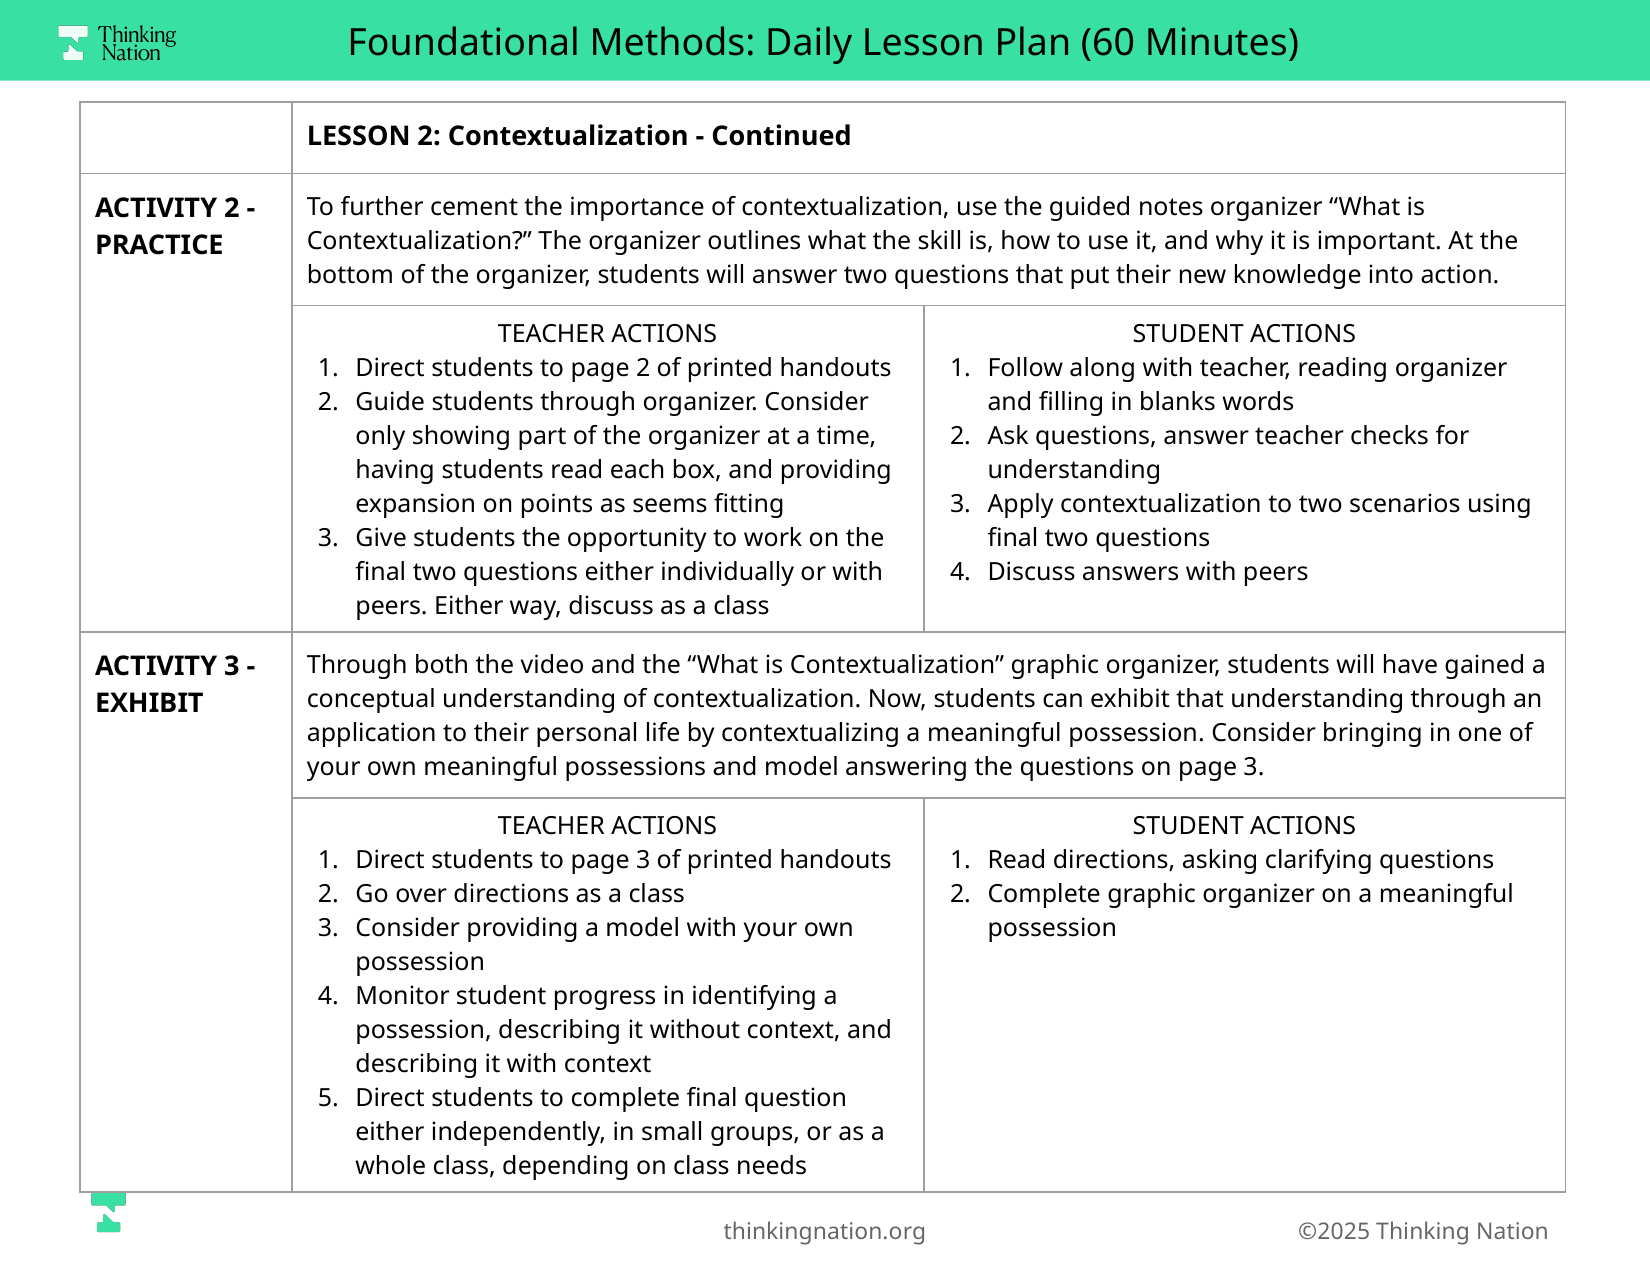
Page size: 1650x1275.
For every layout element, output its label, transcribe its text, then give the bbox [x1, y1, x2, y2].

picture [80, 1184, 136, 1240]
picture [45, 14, 180, 71]
table_cell ACTIVITY 3 - EXHIBIT [81, 633, 291, 1191]
table_cell To further cement the importance of contextualization, use the guided notes organizer “What is Contextualization?” The organizer outlines what the skill is, how to use it, and why it is important. At the bottom of the organizer, students will answer two questions that put their new knowledge into action. [293, 174, 1565, 305]
table_cell STUDENT ACTIONS Read directions, asking clarifying questions Complete graphic organizer on a meaningful possession [925, 799, 1565, 1191]
text_box thinkingnation.org [629, 1200, 1021, 1240]
table_cell TEACHER ACTIONS Direct students to page 2 of printed handouts Guide students through organizer. Consider only showing part of the organizer at a time, having students read each box, and providing expansion on points as seems fitting Give students the opportunity to work on the final two questions either individually or with peers. Either way, discuss as a class [293, 306, 923, 631]
table_cell Through both the video and the “What is Contextualization” graphic organizer, students will have gained a conceptual understanding of contextualization. Now, students can exhibit that understanding through an application to their personal life by contextualizing a meaningful possession. Consider bringing in one of your own meaningful possessions and model answering the questions on page 3. [293, 633, 1565, 797]
text_box ©2025 Thinking Nation [1174, 1200, 1566, 1240]
text_box Foundational Methods: Daily Lesson Plan (60 Minutes) [0, 0, 1650, 81]
table_cell STUDENT ACTIONS Follow along with teacher, reading organizer and filling in blanks words Ask questions, answer teacher checks for understanding Apply contextualization to two scenarios using final two questions Discuss answers with peers [925, 306, 1565, 631]
table_cell TEACHER ACTIONS Direct students to page 3 of printed handouts Go over directions as a class Consider providing a model with your own possession Monitor student progress in identifying a possession, describing it without context, and describing it with context Direct students to complete final question either independently, in small groups, or as a whole class, depending on class needs [293, 799, 923, 1191]
table_cell ACTIVITY 2 - PRACTICE [81, 174, 291, 631]
table_header LESSON 2: Contextualization - Continued [293, 103, 1565, 173]
table_header [81, 103, 291, 173]
